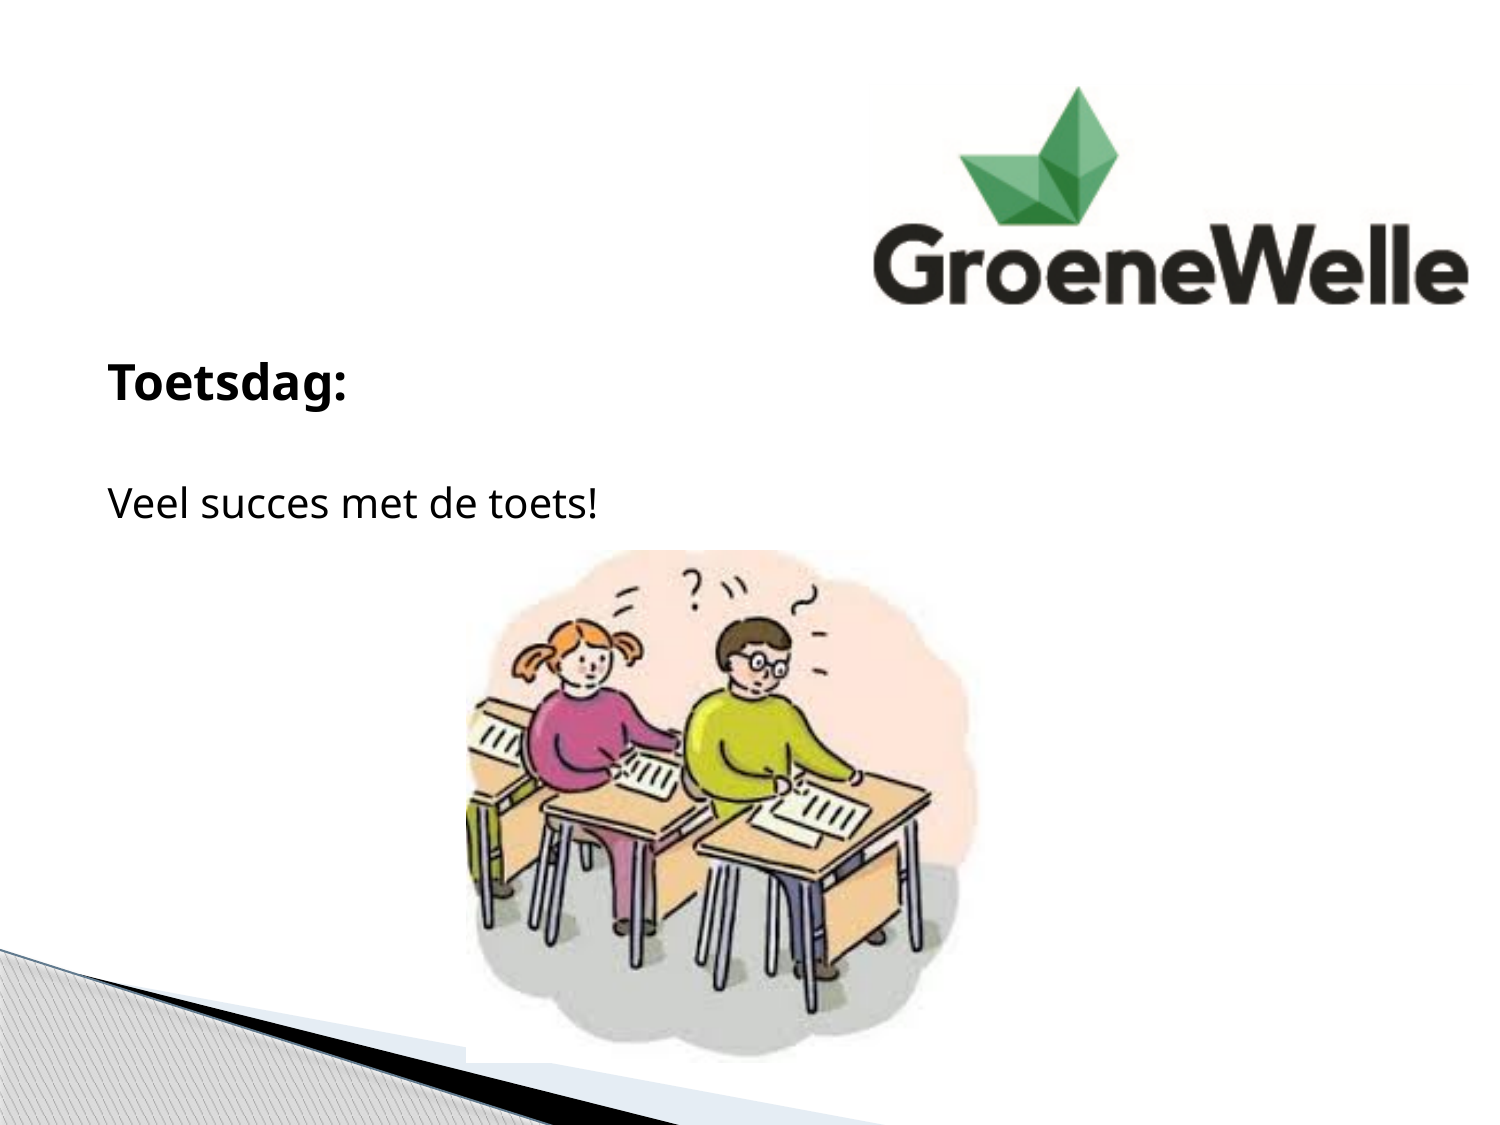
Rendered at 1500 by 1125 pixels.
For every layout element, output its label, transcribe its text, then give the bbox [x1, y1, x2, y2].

picture [867, 83, 1473, 308]
list Toetsdag: Veel succes met de toets! [75, 267, 1425, 986]
picture [466, 550, 986, 1063]
